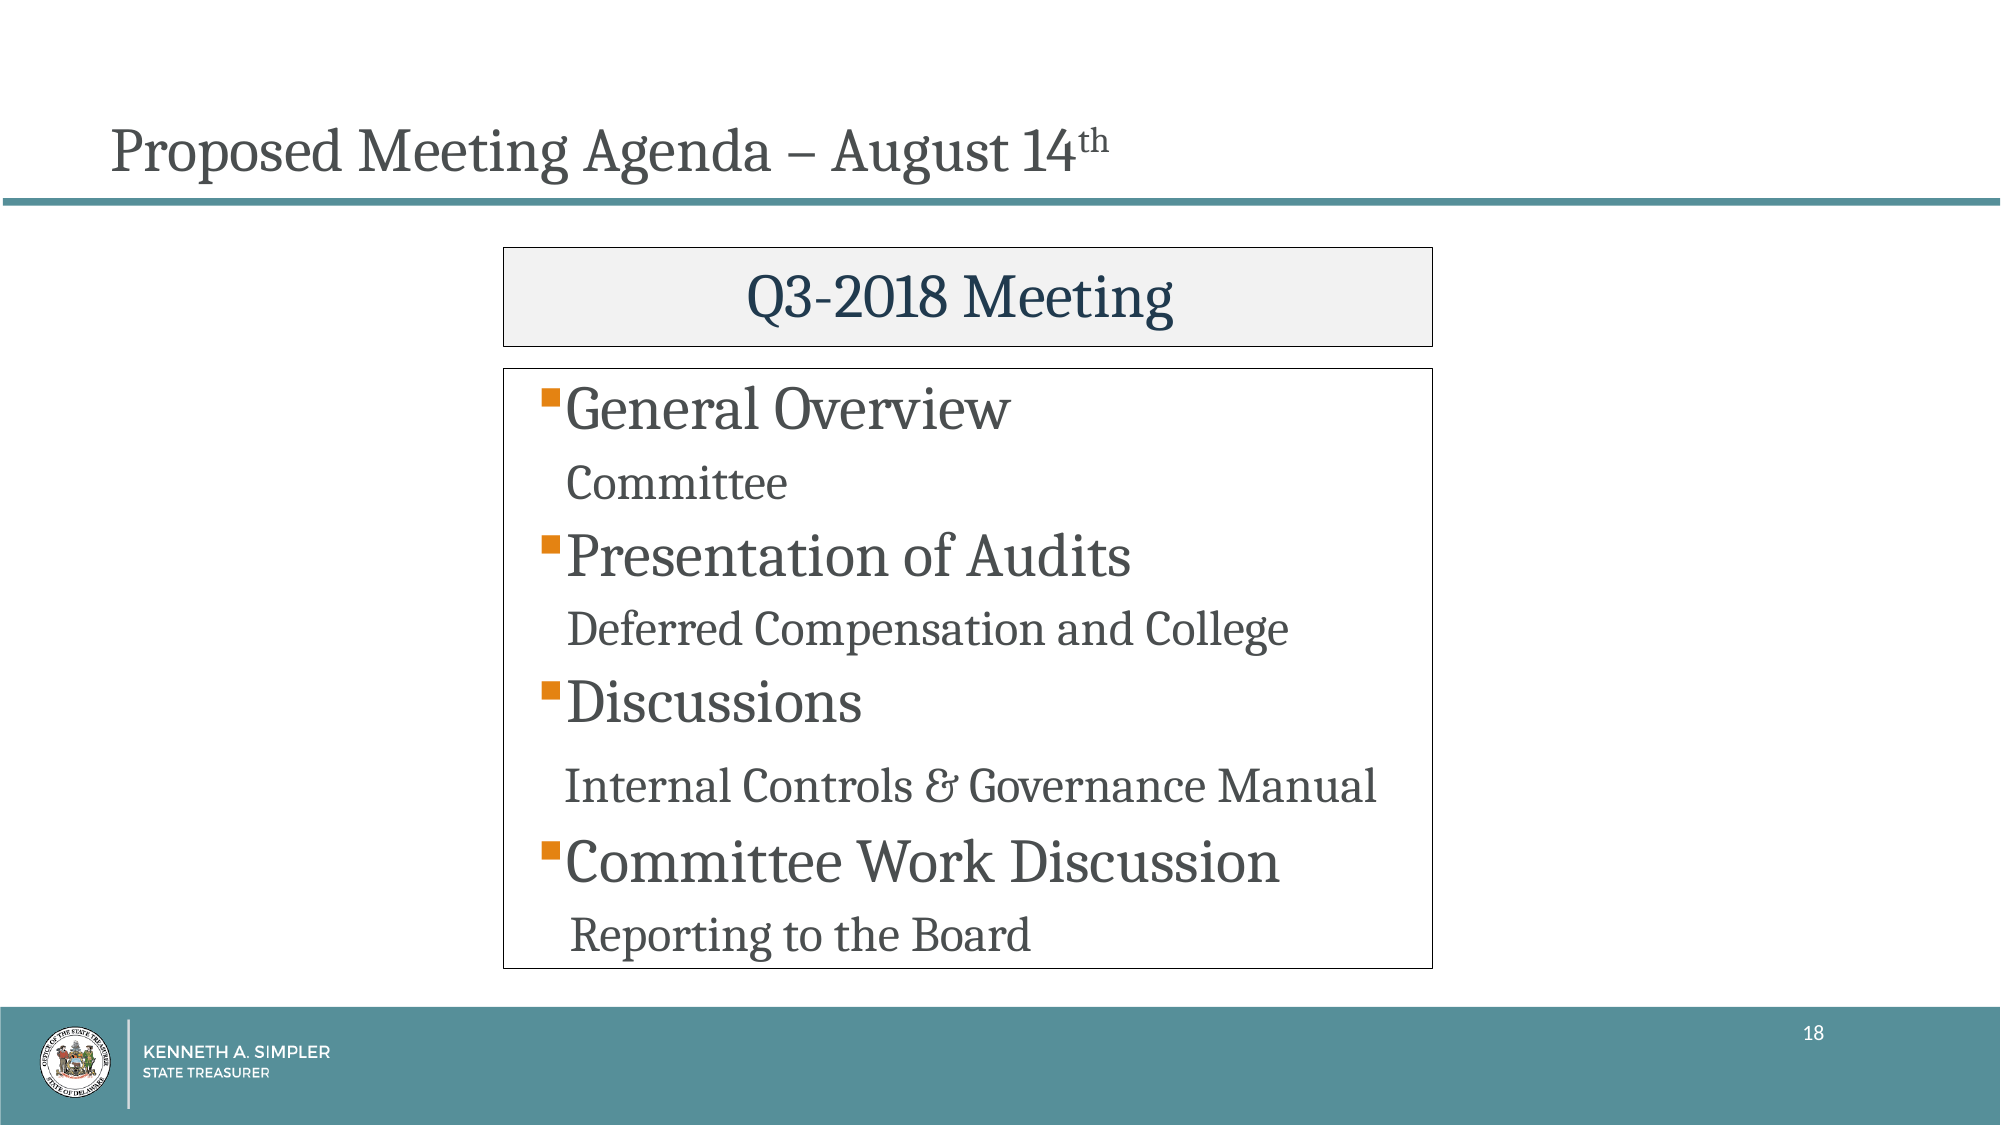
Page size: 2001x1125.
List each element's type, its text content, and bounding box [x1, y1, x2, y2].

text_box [503, 246, 1433, 970]
slide_number 18 [1620, 1006, 1840, 1057]
text_box Proposed Meeting Agenda – August 14th [95, 109, 1746, 197]
picture [15, 998, 345, 1125]
